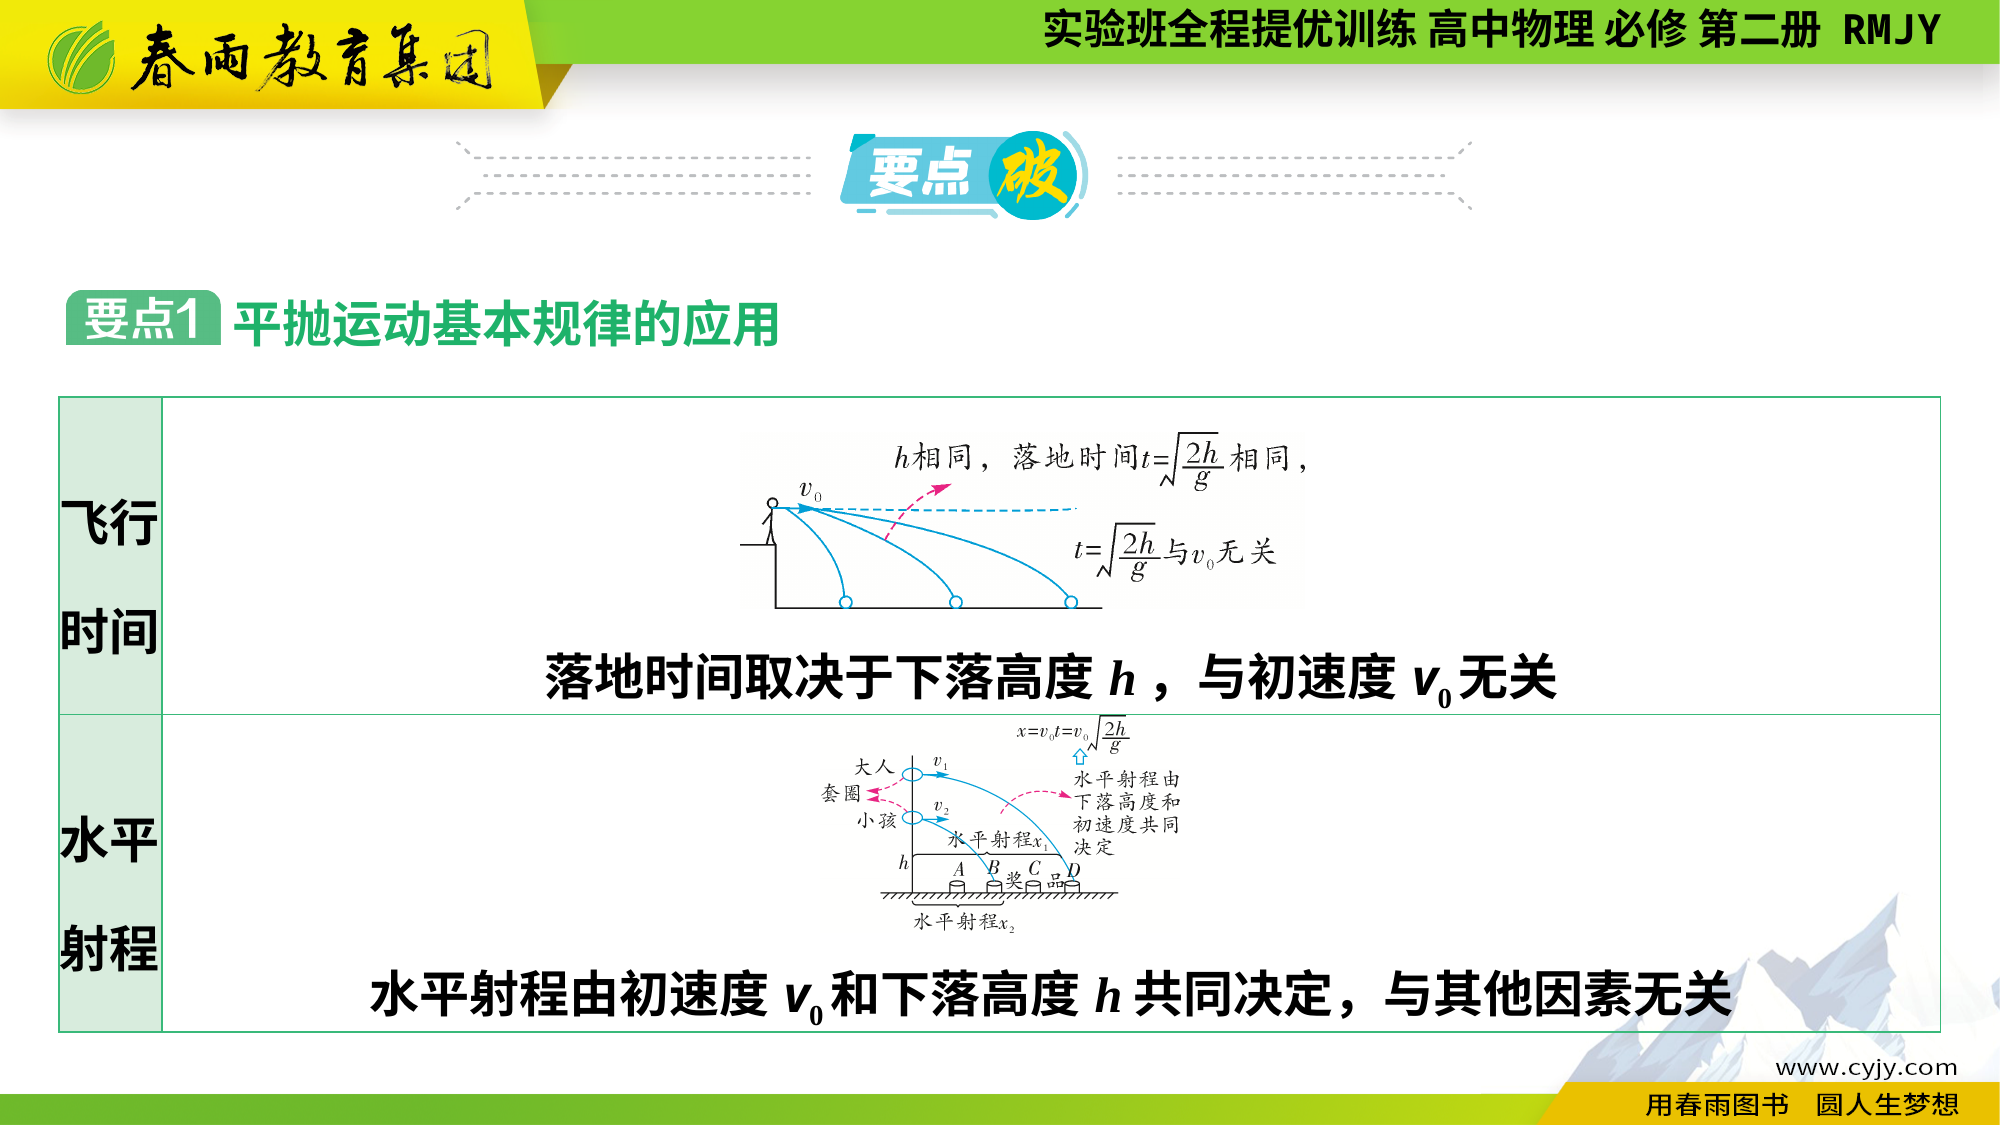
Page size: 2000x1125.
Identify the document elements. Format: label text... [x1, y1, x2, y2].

table_header 飞行 时间 [60, 398, 161, 714]
table_cell 水平 射程 [60, 715, 161, 1031]
list 平抛运动基本规律的应用 [59, 255, 1944, 362]
table_header 落地时间取决于下落高度h，与初速度v0无关 [163, 398, 1940, 714]
picture [0, 0, 2000, 1125]
table_cell 水平射程由初速度v0和下落高度h共同决定，与其他因素无关 [163, 715, 1940, 1031]
